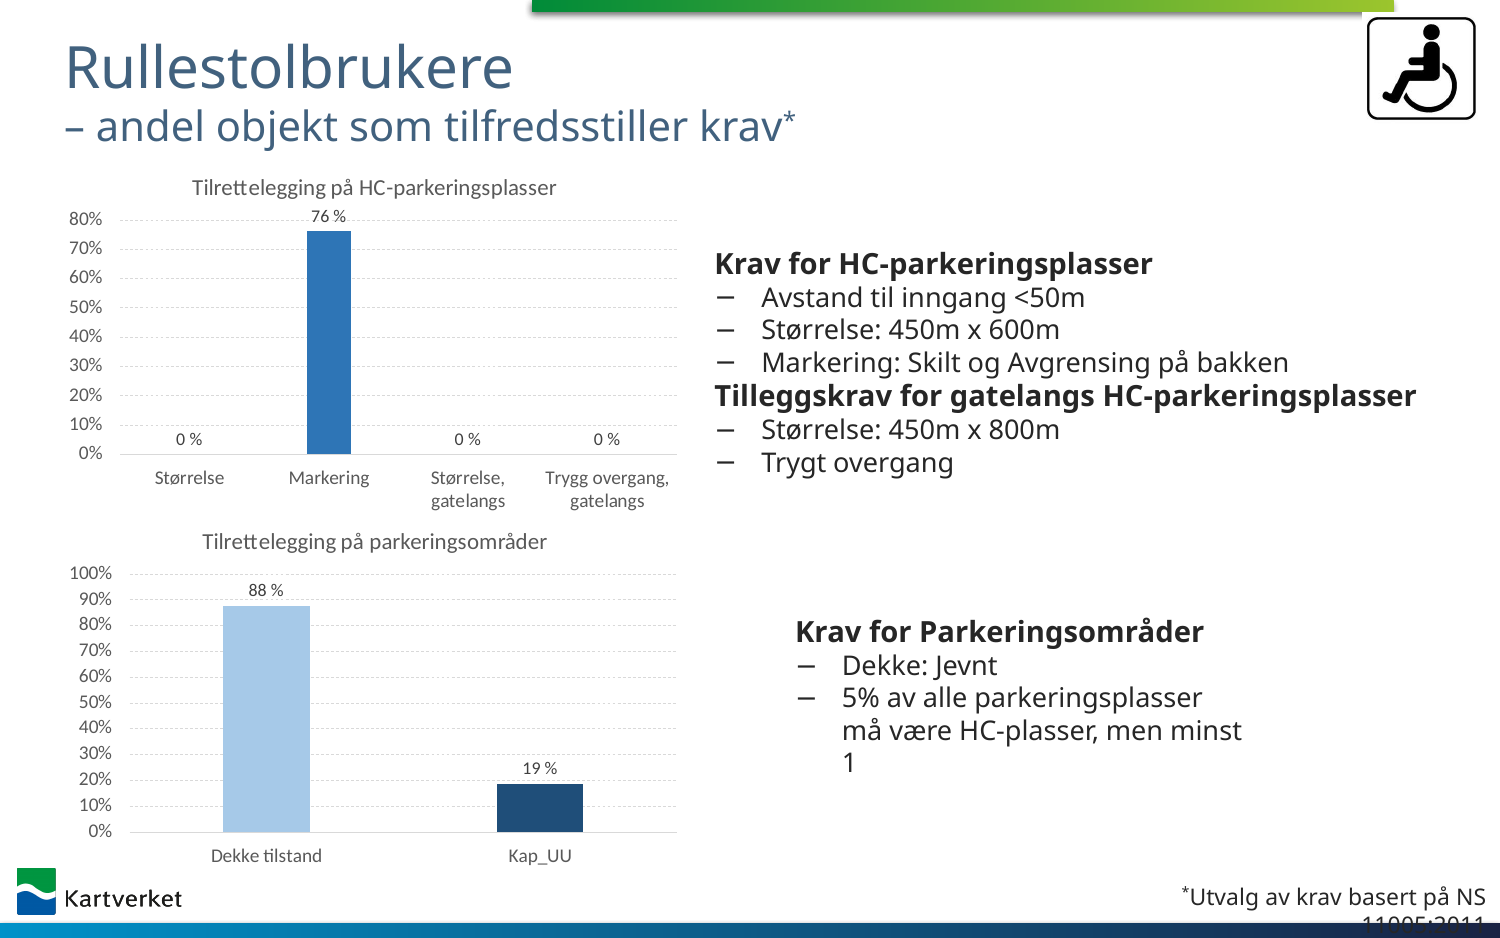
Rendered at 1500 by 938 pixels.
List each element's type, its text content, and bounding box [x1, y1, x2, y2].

picture [62, 520, 688, 874]
text_box *Utvalg av krav basert på NS 11005:2011 [1068, 873, 1500, 938]
text_box Rullestolbrukere – andel objekt som tilfredsstiller krav* [49, 25, 1431, 158]
text_box Krav for HC-parkeringsplasser Avstand til inngang <50m Størrelse: 450m x 600m Markering: Skilt og Avgrensing på bakken Tilleggskrav for gatelangs HC-parkeringsplasser Størrelse: 450m x 800m Trygt overgang [699, 237, 1433, 485]
picture [62, 166, 688, 519]
picture [1362, 12, 1481, 126]
text_box Krav for Parkeringsområder Dekke: Jevnt 5% av alle parkeringsplasser må være HC-plasser, men minst 1 [780, 605, 1261, 786]
